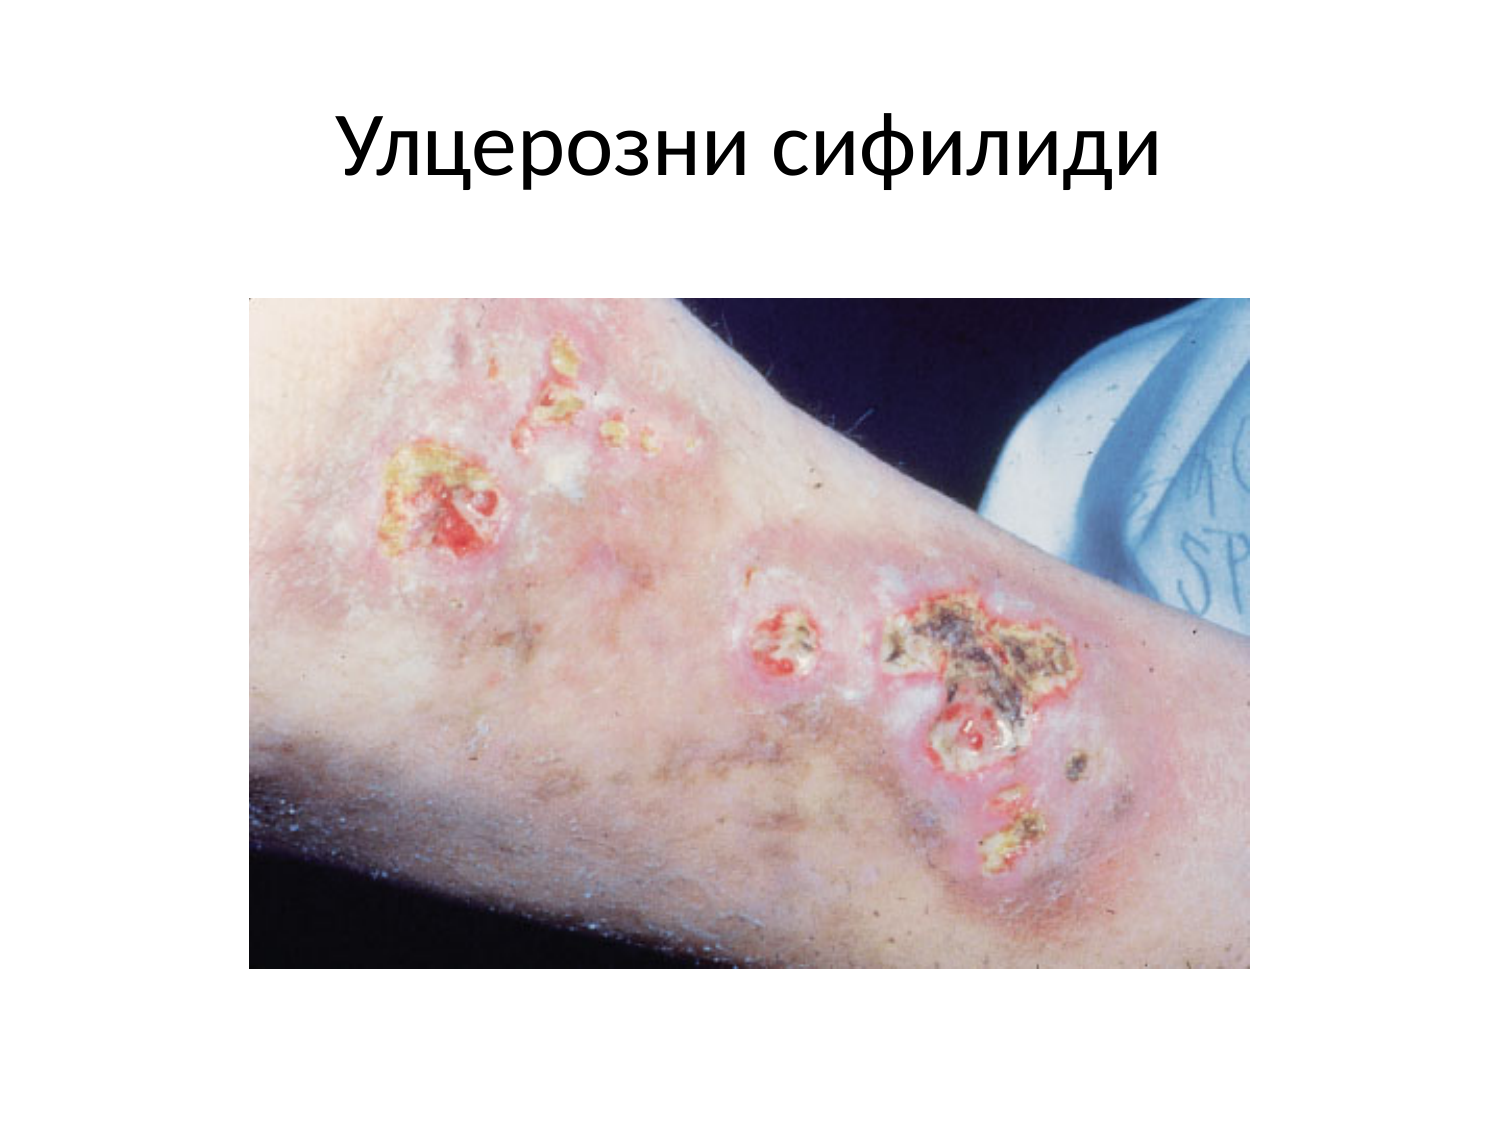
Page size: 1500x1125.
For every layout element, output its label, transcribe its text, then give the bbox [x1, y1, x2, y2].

title Улцерозни сифилиди [75, 45, 1425, 233]
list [249, 298, 1251, 970]
